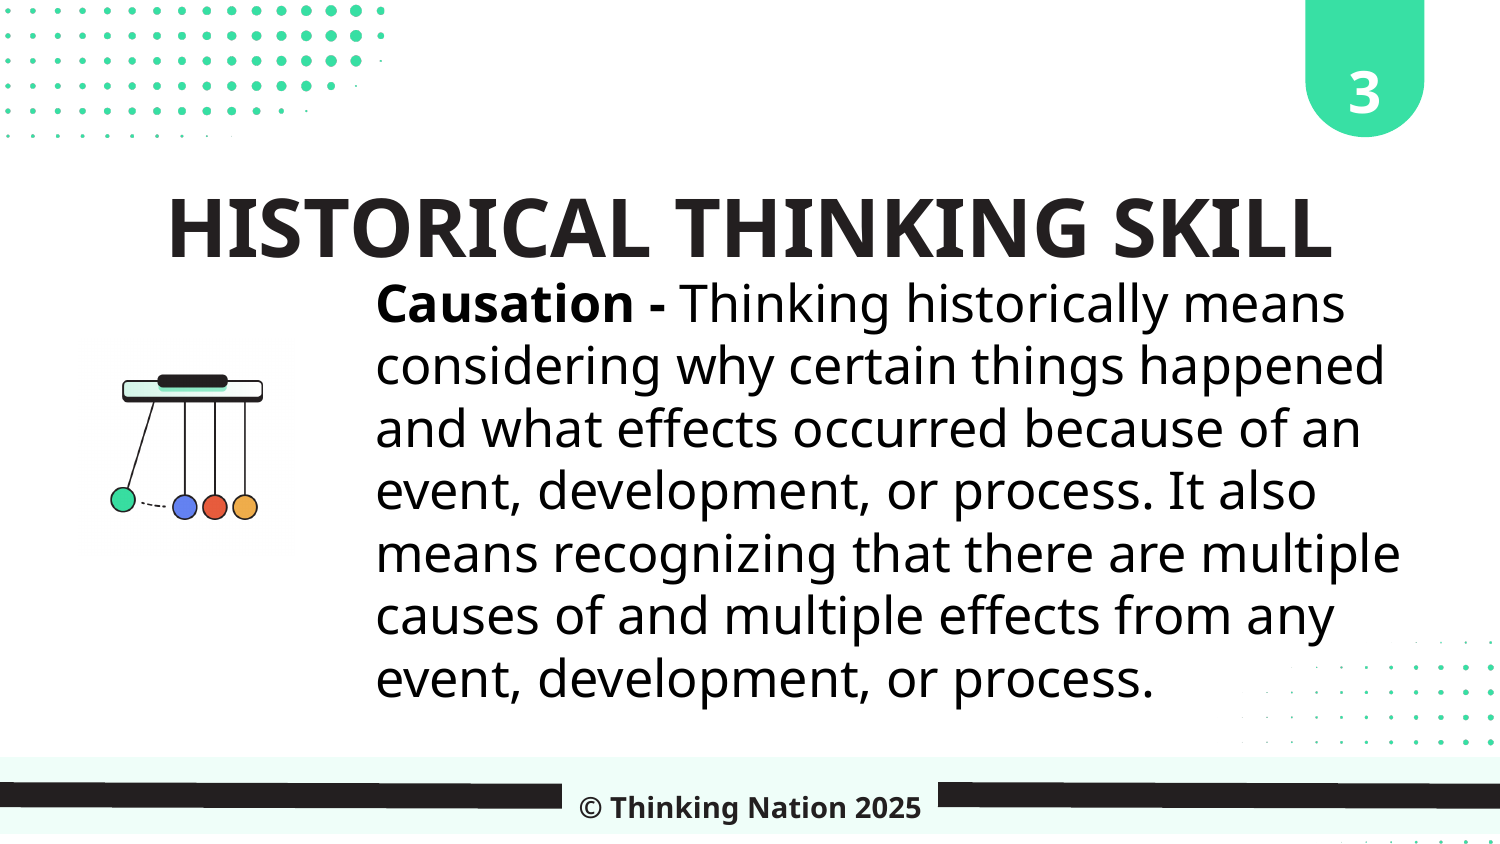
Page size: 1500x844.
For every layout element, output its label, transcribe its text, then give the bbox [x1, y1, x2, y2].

text_box [0, 0, 385, 138]
text_box HISTORICAL THINKING SKILL [59, 137, 1441, 274]
text_box Causation - Thinking historically means considering why certain things happened and what effects occurred because of an event, development, or process. It also means recognizing that there are multiple causes of and multiple effects from any event, development, or process. [375, 274, 1421, 755]
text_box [0, 756, 1500, 835]
text_box [1217, 640, 1500, 755]
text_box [1300, 0, 1430, 138]
picture [77, 338, 295, 556]
